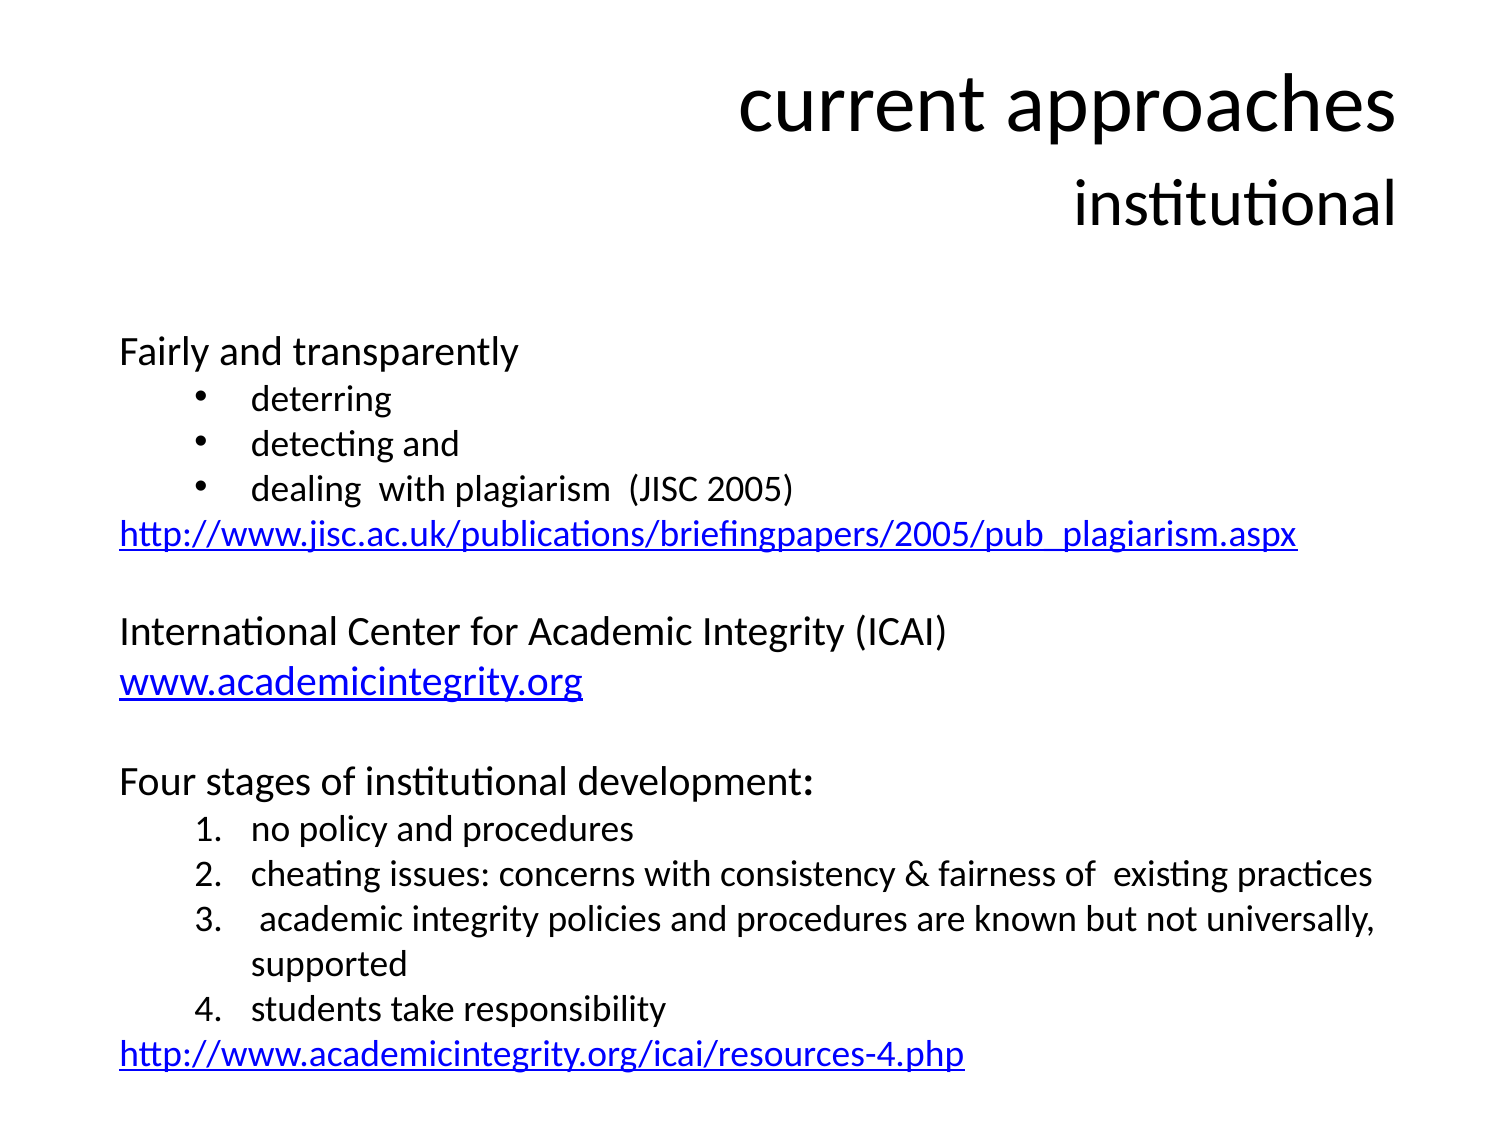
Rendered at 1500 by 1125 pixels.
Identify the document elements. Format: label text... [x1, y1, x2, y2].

text_box current approaches institutional [705, 41, 1413, 247]
text_box Fairly and transparently deterring detecting and dealing with plagiarism (JISC 2005) http://www.jisc.ac.uk/publications/briefingpapers/2005/pub_plagiarism.aspx International Center for Academic Integrity (ICAI) www.academicintegrity.org Four stages of institutional development: no policy and procedures cheating issues: concerns with consistency & fairness of existing practices academic integrity policies and procedures are known but not universally, supported students take responsibility http://www.academicintegrity.org/icai/resources-4.php [104, 316, 1411, 1081]
